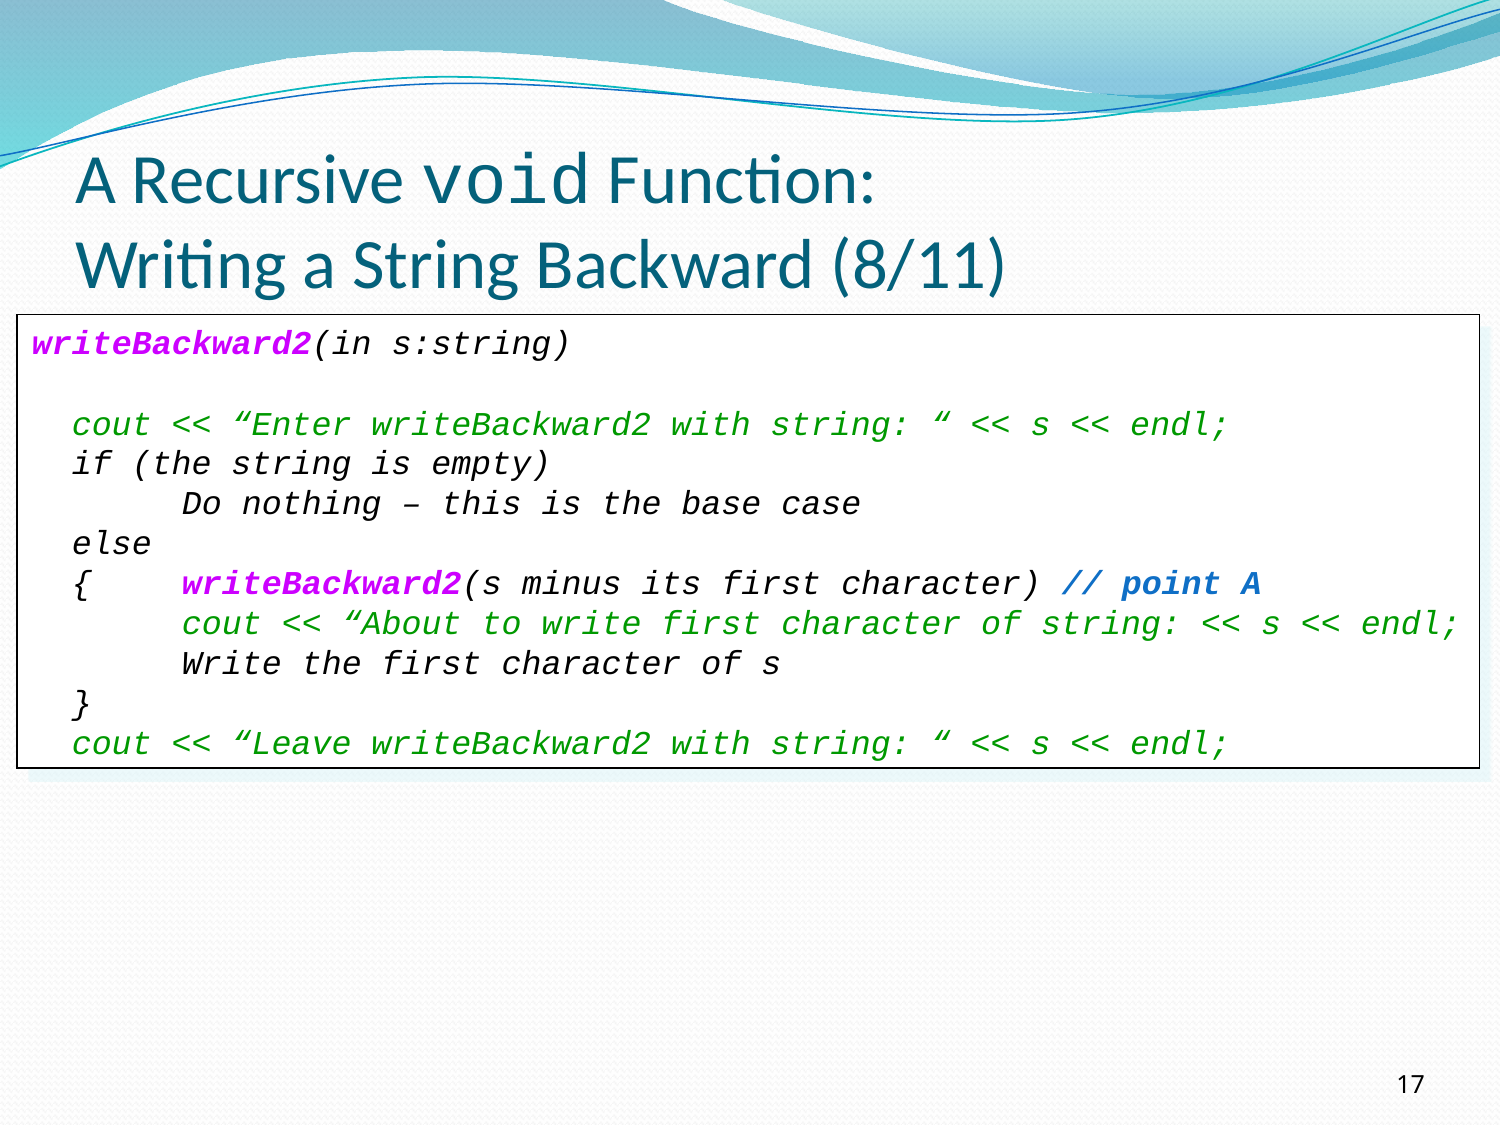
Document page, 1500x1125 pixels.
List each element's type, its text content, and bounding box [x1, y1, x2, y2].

slide_number 17 [1299, 1042, 1425, 1103]
title A Recursive void Function: Writing a String Backward (8/11) [75, 115, 1425, 303]
text_box writeBackward2(in s:string) cout << “Enter writeBackward2 with string: “ << s << endl; if (the string is empty) Do nothing – this is the base case else { writeBackward2(s minus its first character) // point A cout << “About to write first character of string: << s << endl; Write the first character of s } cout << “Leave writeBackward2 with string: “ << s << endl; [17, 314, 1480, 769]
